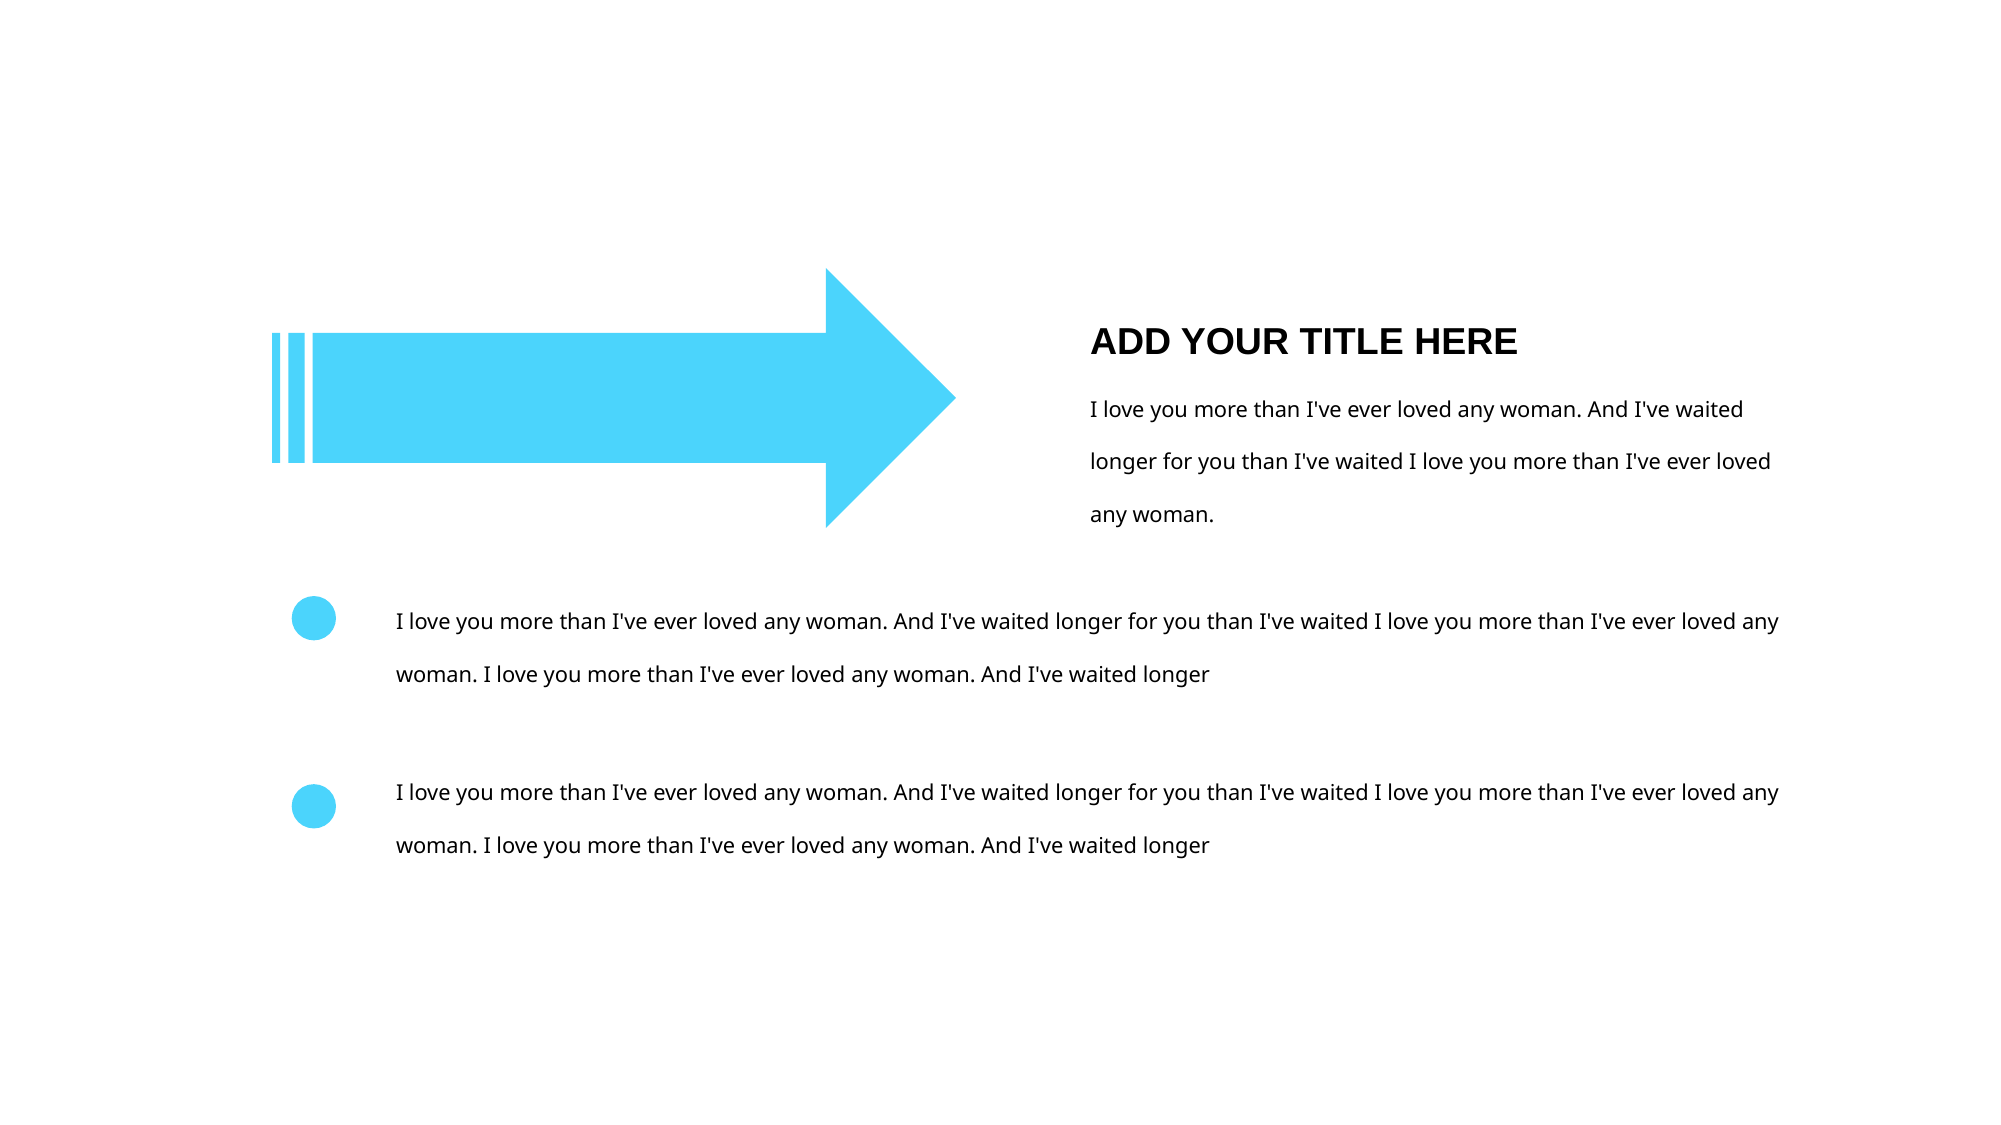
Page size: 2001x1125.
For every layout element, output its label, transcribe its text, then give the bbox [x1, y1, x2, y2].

text_box ADD YOUR TITLE HERE [1075, 286, 1542, 361]
text_box I love you more than I've ever loved any woman. And I've waited longer for you than I've waited I love you more than I've ever loved any woman. [1075, 361, 1808, 534]
text_box [312, 267, 956, 528]
text_box I love you more than I've ever loved any woman. And I've waited longer for you than I've waited I love you more than I've ever loved any woman. I love you more than I've ever loved any woman. And I've waited longer [381, 574, 1808, 694]
text_box [291, 784, 337, 829]
text_box [291, 596, 337, 641]
text_box [272, 332, 281, 463]
text_box I love you more than I've ever loved any woman. And I've waited longer for you than I've waited I love you more than I've ever loved any woman. I love you more than I've ever loved any woman. And I've waited longer [381, 745, 1808, 865]
text_box [288, 332, 305, 463]
